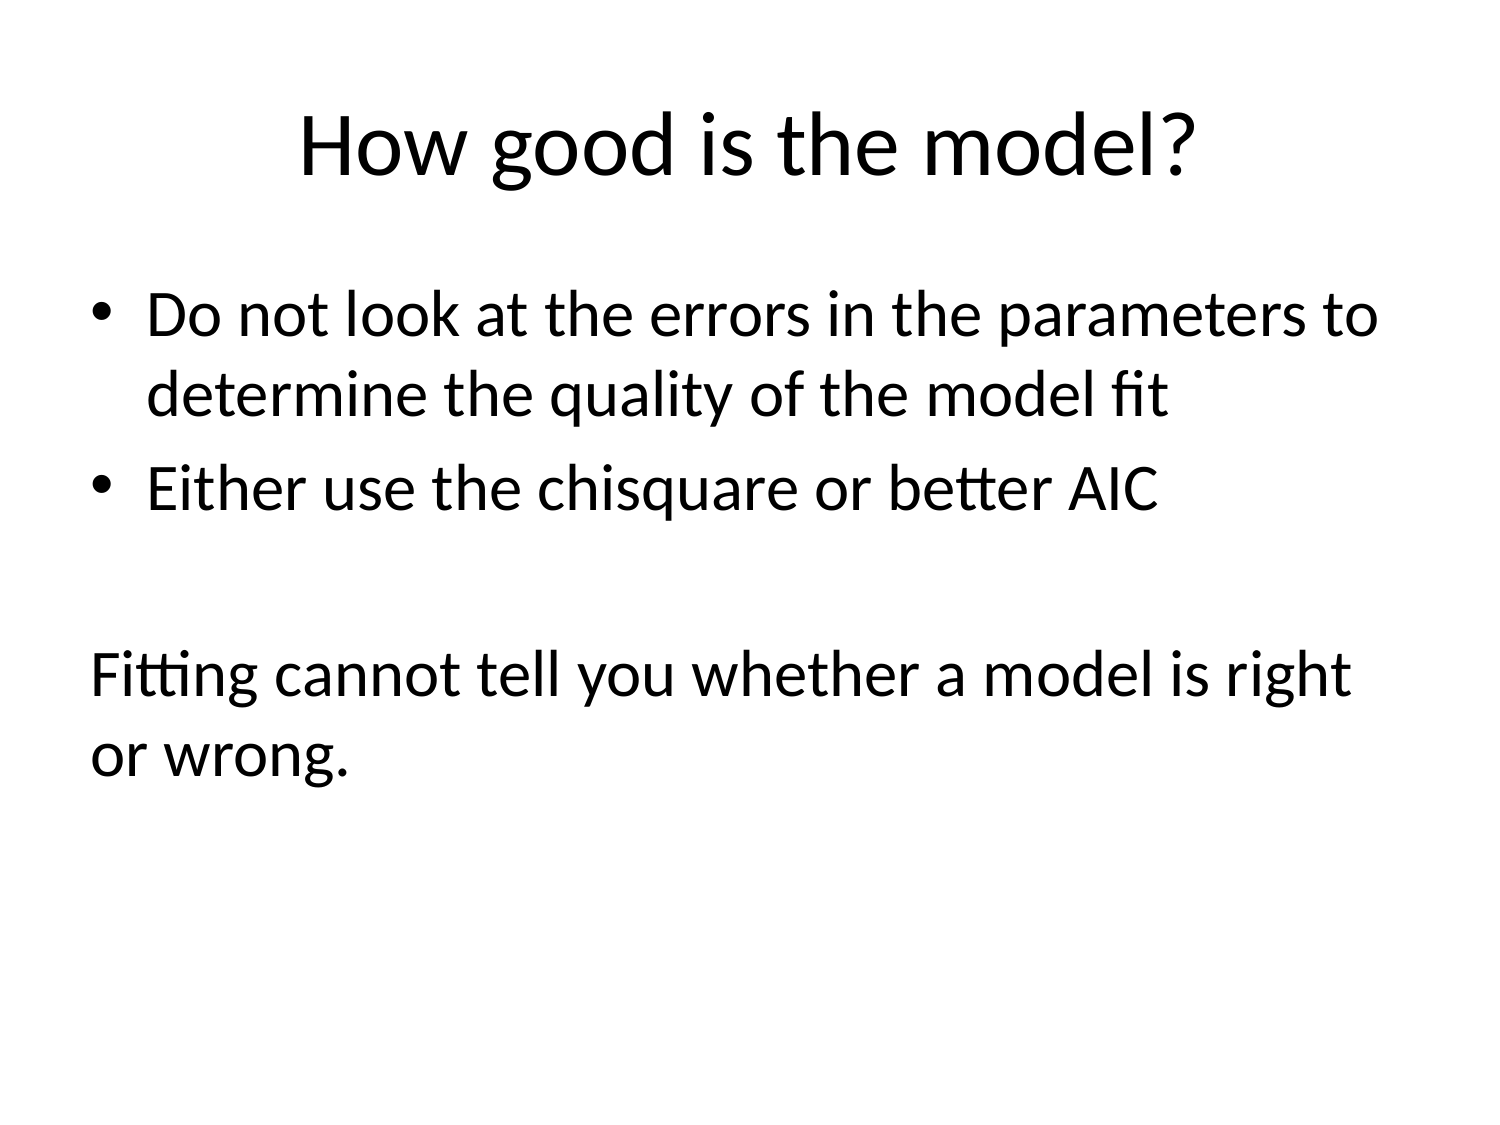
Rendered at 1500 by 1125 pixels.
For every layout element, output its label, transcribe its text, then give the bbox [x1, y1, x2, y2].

title How good is the model? [75, 45, 1425, 233]
list Do not look at the errors in the parameters to determine the quality of the model fit Either use the chisquare or better AIC Fitting cannot tell you whether a model is right or wrong. [75, 262, 1425, 1005]
